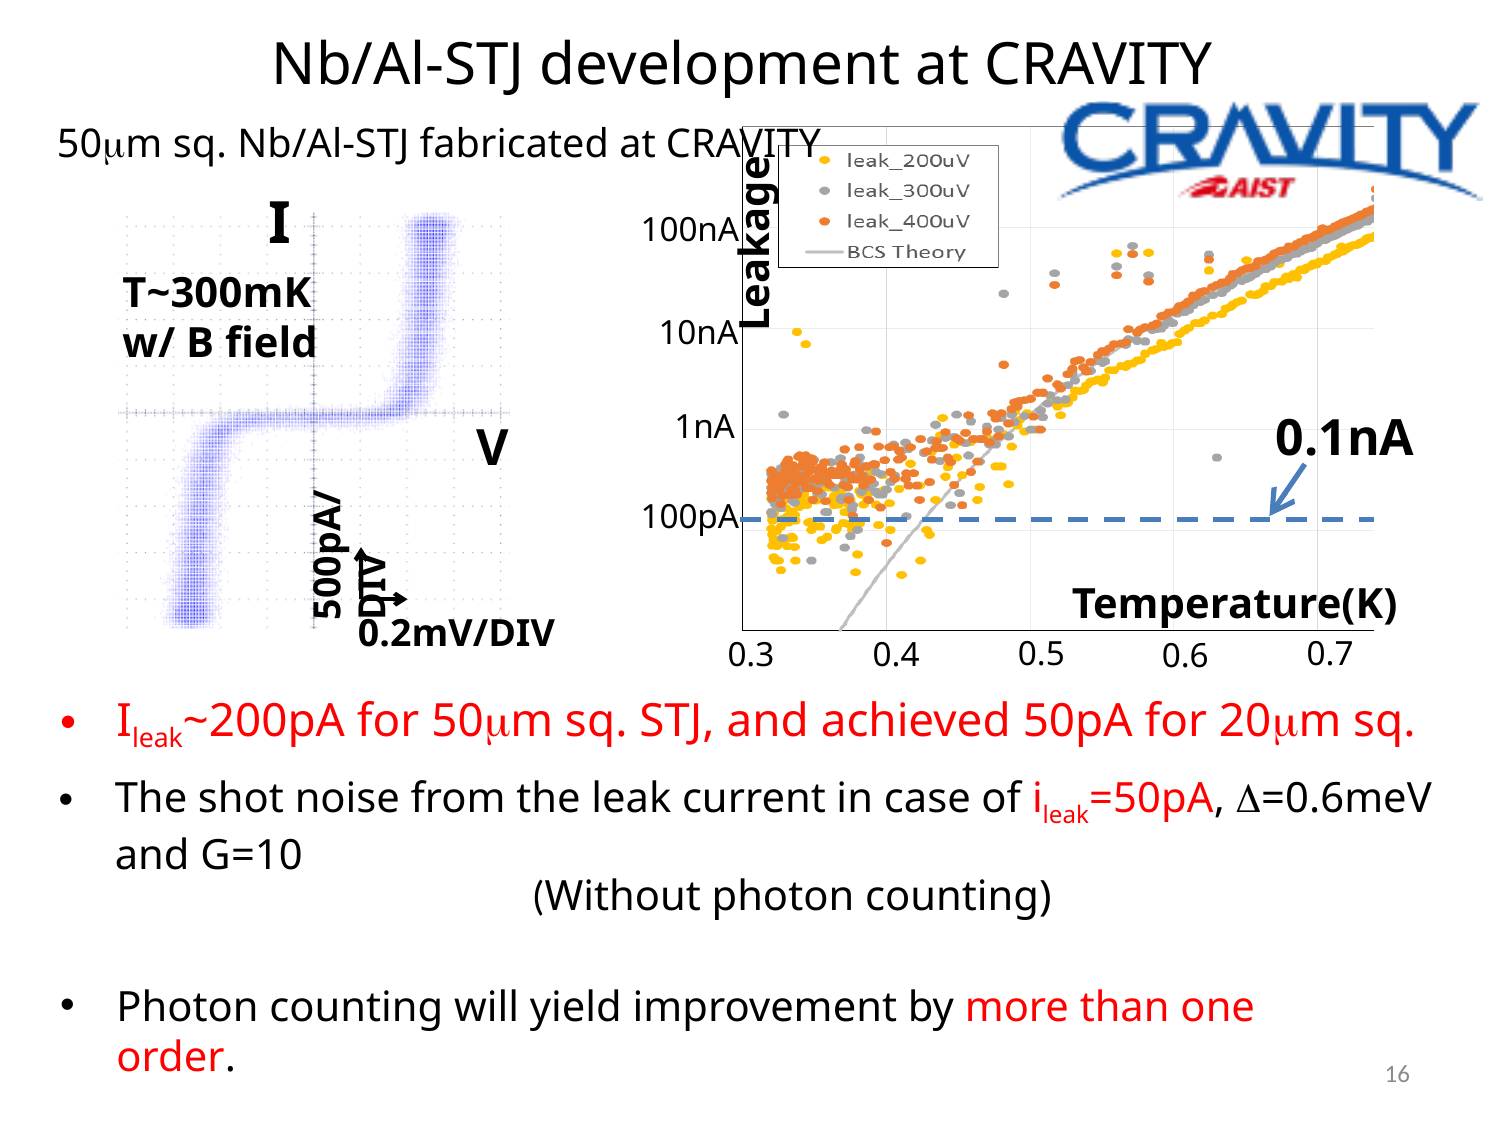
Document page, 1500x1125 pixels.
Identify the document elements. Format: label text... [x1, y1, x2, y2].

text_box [609, 121, 1443, 698]
picture [1056, 101, 1483, 201]
text_box Photon counting will yield improvement by more than one order. [45, 971, 1367, 1055]
text_box 50m sq. Nb/Al-STJ fabricated at CRAVITY [41, 110, 965, 174]
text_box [1269, 463, 1306, 517]
text_box The shot noise from the leak current in case of ileak=50pA, =0.6meV and G=10 [43, 763, 1480, 882]
slide_number 16 [1074, 1042, 1425, 1103]
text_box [107, 177, 602, 663]
title Nb/Al-STJ development at CRAVITY [75, 8, 1425, 113]
text_box Ileak~200pA for 50m sq. STJ, and achieved 50pA for 20m sq. [45, 682, 1500, 764]
